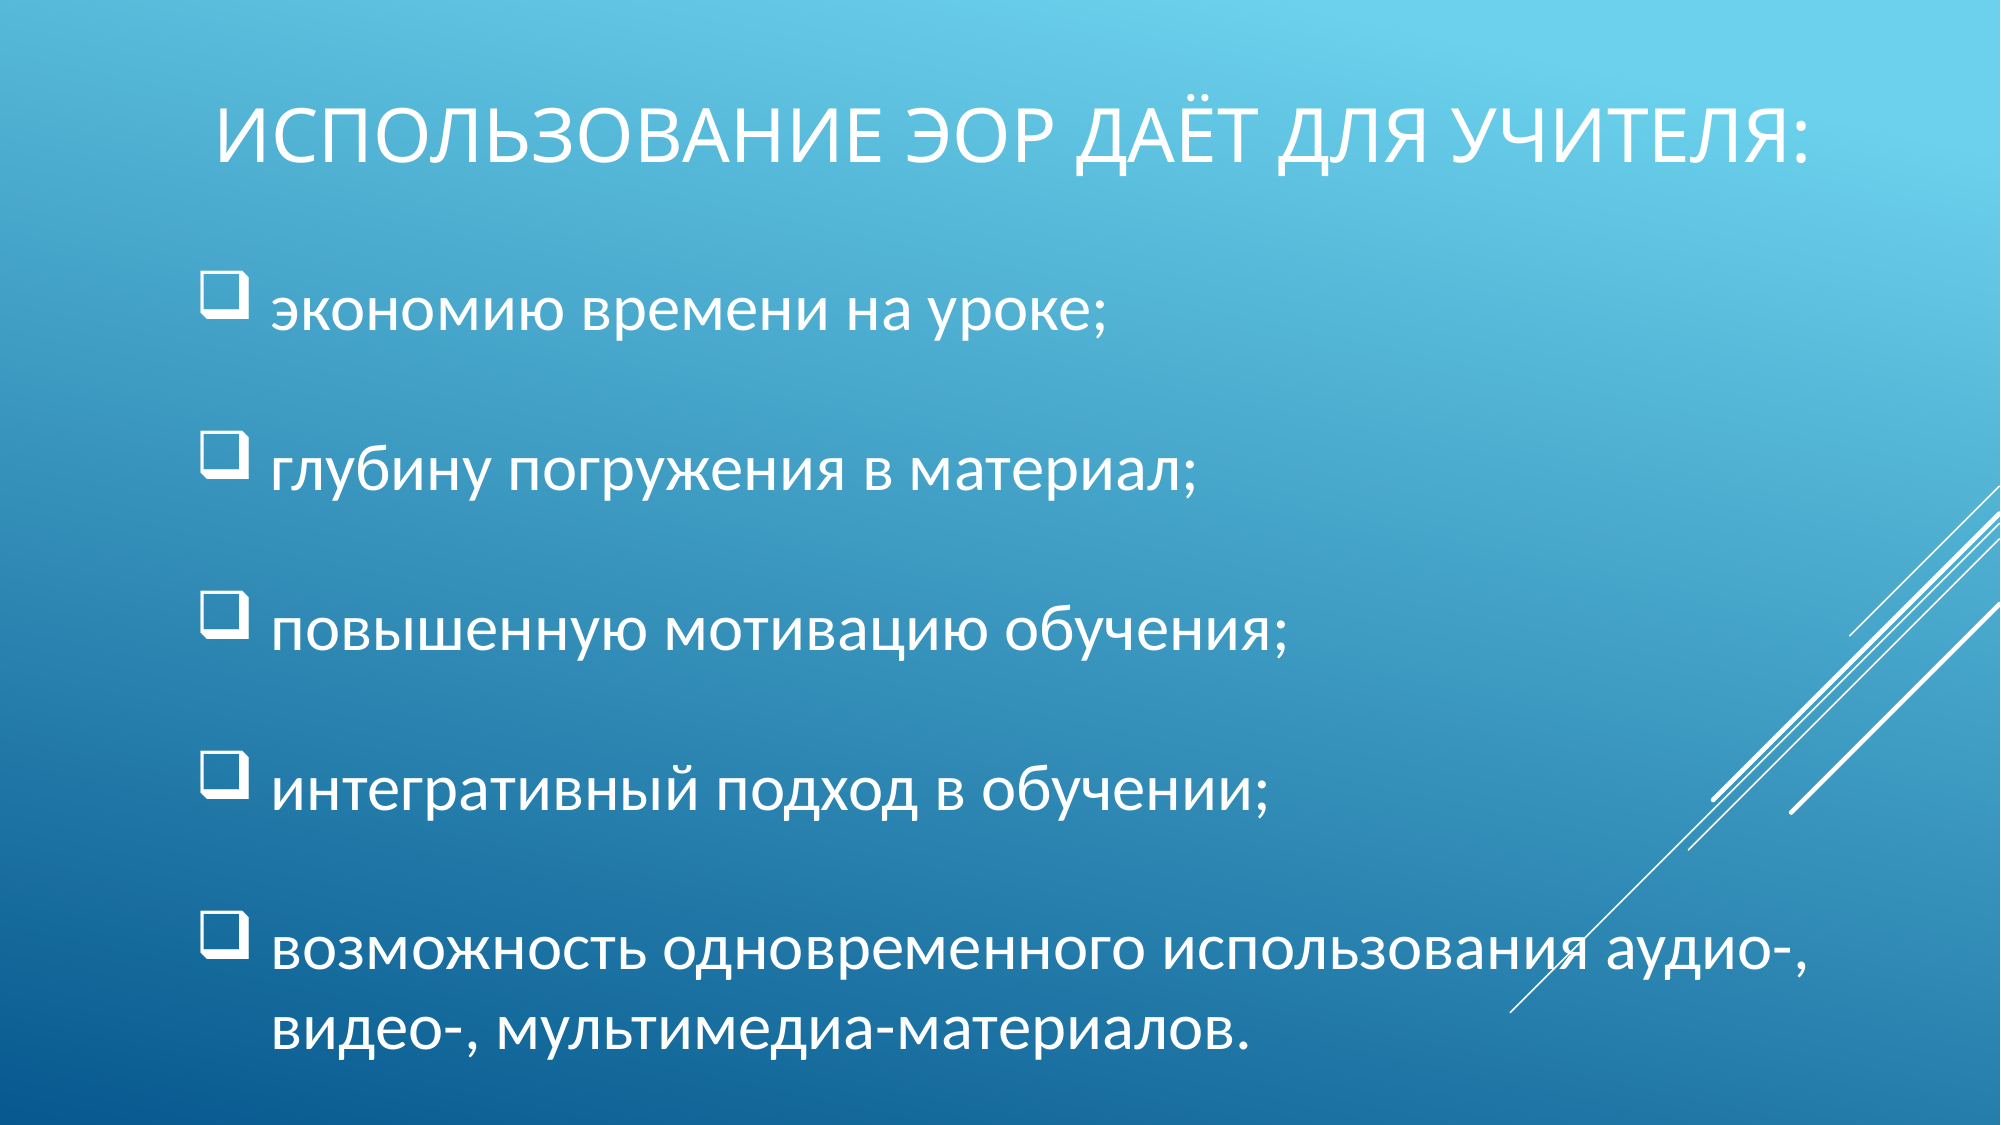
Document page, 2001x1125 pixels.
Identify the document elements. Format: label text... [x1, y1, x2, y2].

text_box экономию времени на уроке; глубину погружения в материал; повышенную мотивацию обучения; интегративный подход в обучении; возможность одновременного использования аудио-, видео-, мультимедиа-материалов. [180, 256, 1846, 1071]
title использование ЭОР даёт для учителя: [188, 9, 1839, 256]
